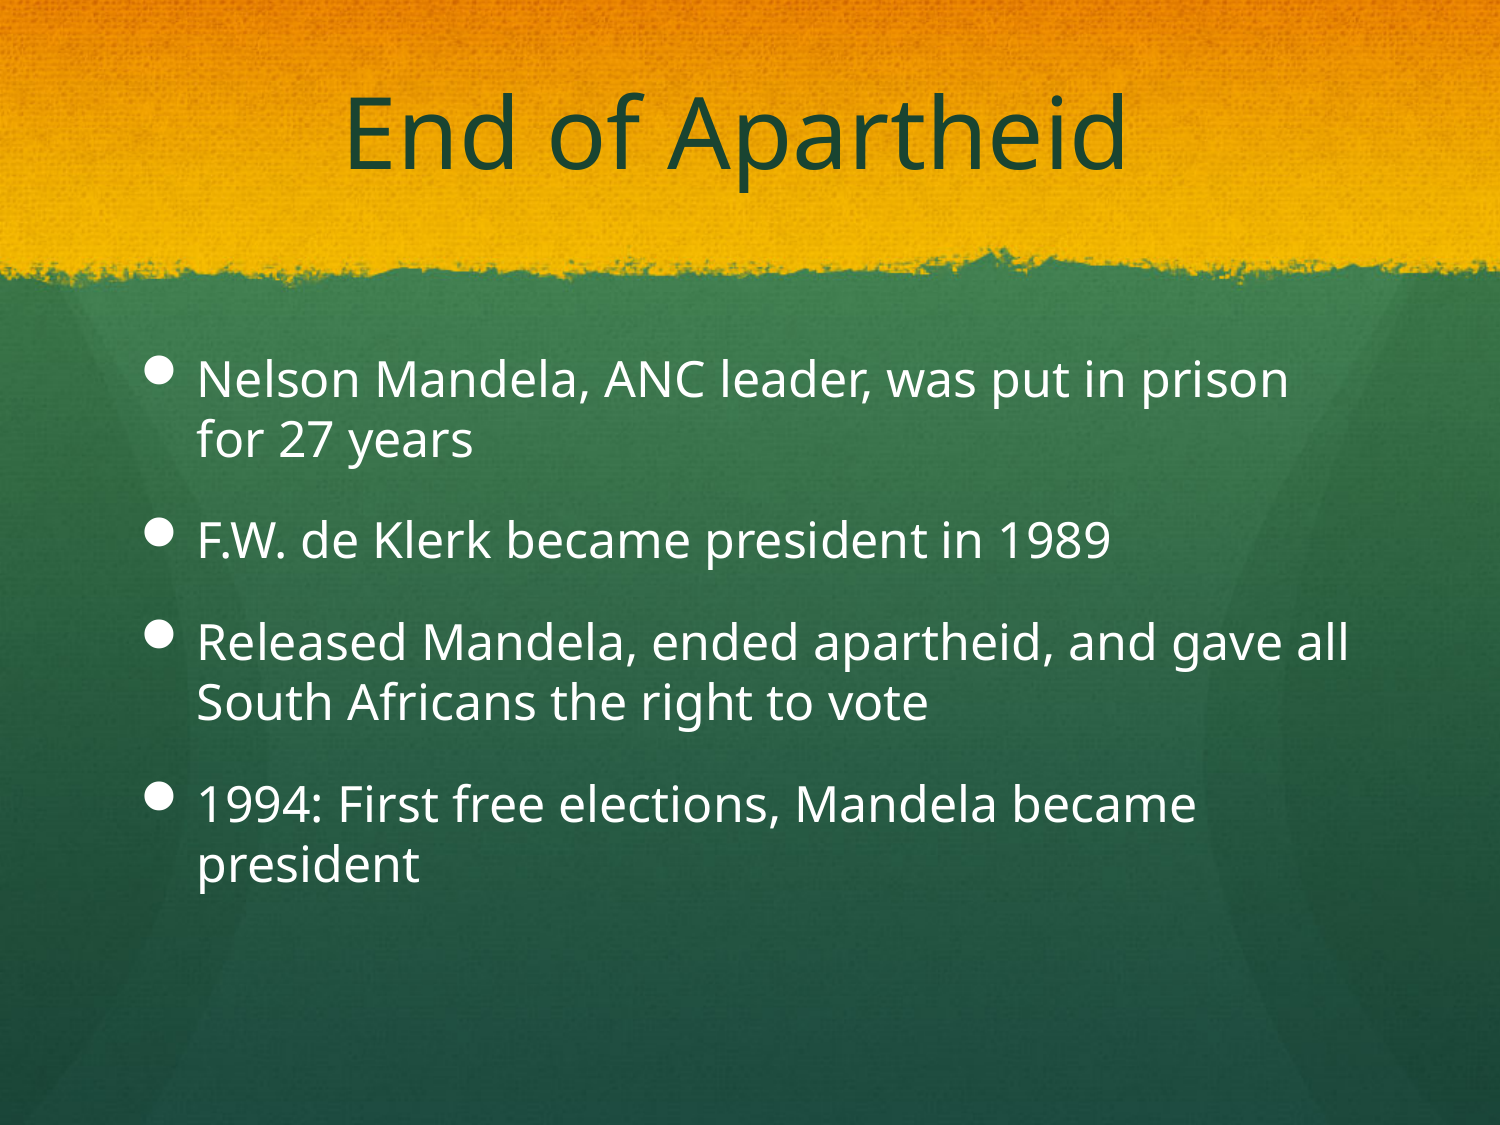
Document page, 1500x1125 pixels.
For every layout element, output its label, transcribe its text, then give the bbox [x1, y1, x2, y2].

picture [0, 0, 1500, 1125]
list Nelson Mandela, ANC leader, was put in prison for 27 years F.W. de Klerk became president in 1989 Released Mandela, ended apartheid, and gave all South Africans the right to vote 1994: First free elections, Mandela became president [125, 339, 1375, 1026]
title End of Apartheid [125, 13, 1375, 246]
